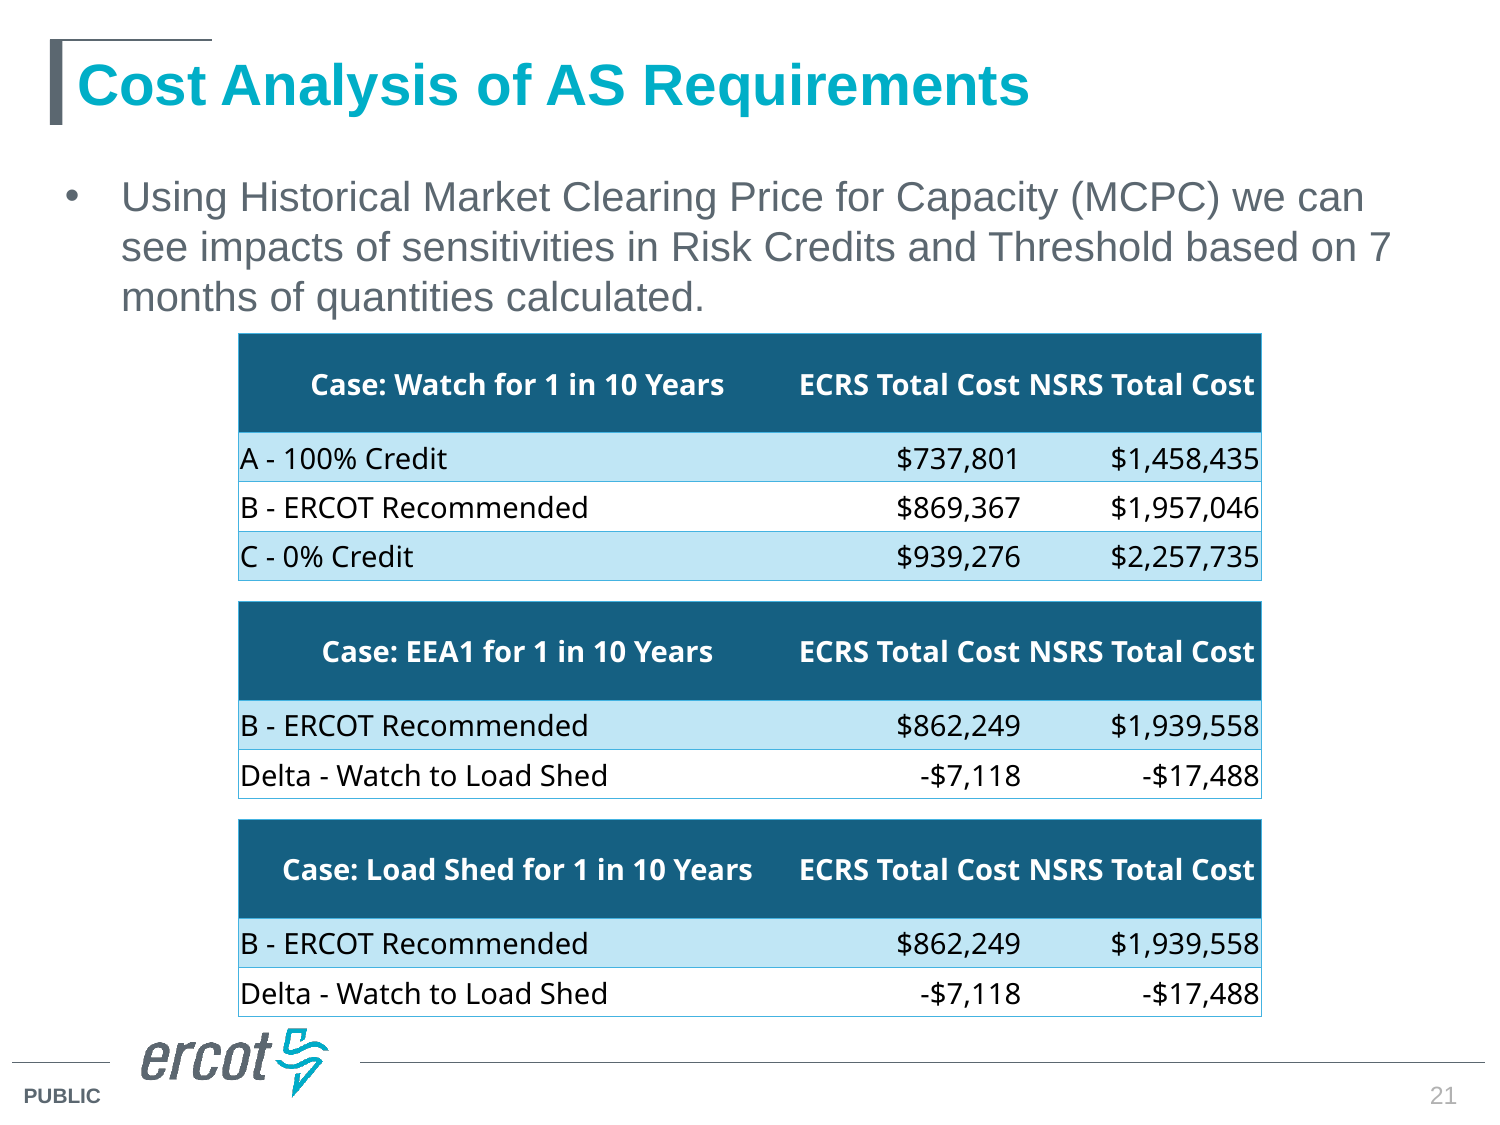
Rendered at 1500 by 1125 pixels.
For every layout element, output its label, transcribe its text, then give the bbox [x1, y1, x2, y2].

table_cell $939,276 [797, 532, 1023, 580]
table_cell C - 0% Credit [239, 532, 797, 580]
table_cell $1,957,046 [1023, 482, 1261, 531]
table_cell Delta - Watch to Load Shed [239, 750, 797, 798]
table_header ECRS Total Cost [797, 334, 1023, 432]
slide_number 21 [1400, 1076, 1488, 1113]
table_cell Delta - Watch to Load Shed [239, 968, 797, 1016]
table_cell -$17,488 [1023, 750, 1261, 798]
table_header ECRS Total Cost [797, 602, 1023, 700]
list Using Historical Market Clearing Price for Capacity (MCPC) we can see impacts of sensitivities in Risk Credits and Threshold based on 7 months of quantities calculated. [50, 162, 1450, 992]
table_cell $862,249 [797, 701, 1023, 749]
table_cell B - ERCOT Recommended [239, 919, 797, 967]
table_cell $869,367 [797, 482, 1023, 531]
table_header Case: Load Shed for 1 in 10 Years [239, 820, 797, 918]
table_cell B - ERCOT Recommended [239, 482, 797, 531]
table_cell $737,801 [797, 433, 1023, 481]
table_header ECRS Total Cost [797, 820, 1023, 918]
table_cell -$7,118 [797, 750, 1023, 798]
table_header Case: EEA1 for 1 in 10 Years [239, 602, 797, 700]
table_cell $1,939,558 [1023, 919, 1261, 967]
table_cell $2,257,735 [1023, 532, 1261, 580]
table_cell -$17,488 [1023, 968, 1261, 1016]
table_cell B - ERCOT Recommended [239, 701, 797, 749]
table_cell $1,939,558 [1023, 701, 1261, 749]
table_cell $862,249 [797, 919, 1023, 967]
table_cell -$7,118 [797, 968, 1023, 1016]
table_header Case: Watch for 1 in 10 Years [239, 334, 797, 432]
picture [137, 1024, 332, 1100]
table_header NSRS Total Cost [1023, 602, 1261, 700]
table_cell A - 100% Credit [239, 433, 797, 481]
table_header NSRS Total Cost [1023, 820, 1261, 918]
title Cost Analysis of AS Requirements [62, 39, 1450, 125]
table_cell $1,458,435 [1023, 433, 1261, 481]
table_header NSRS Total Cost [1023, 334, 1261, 432]
